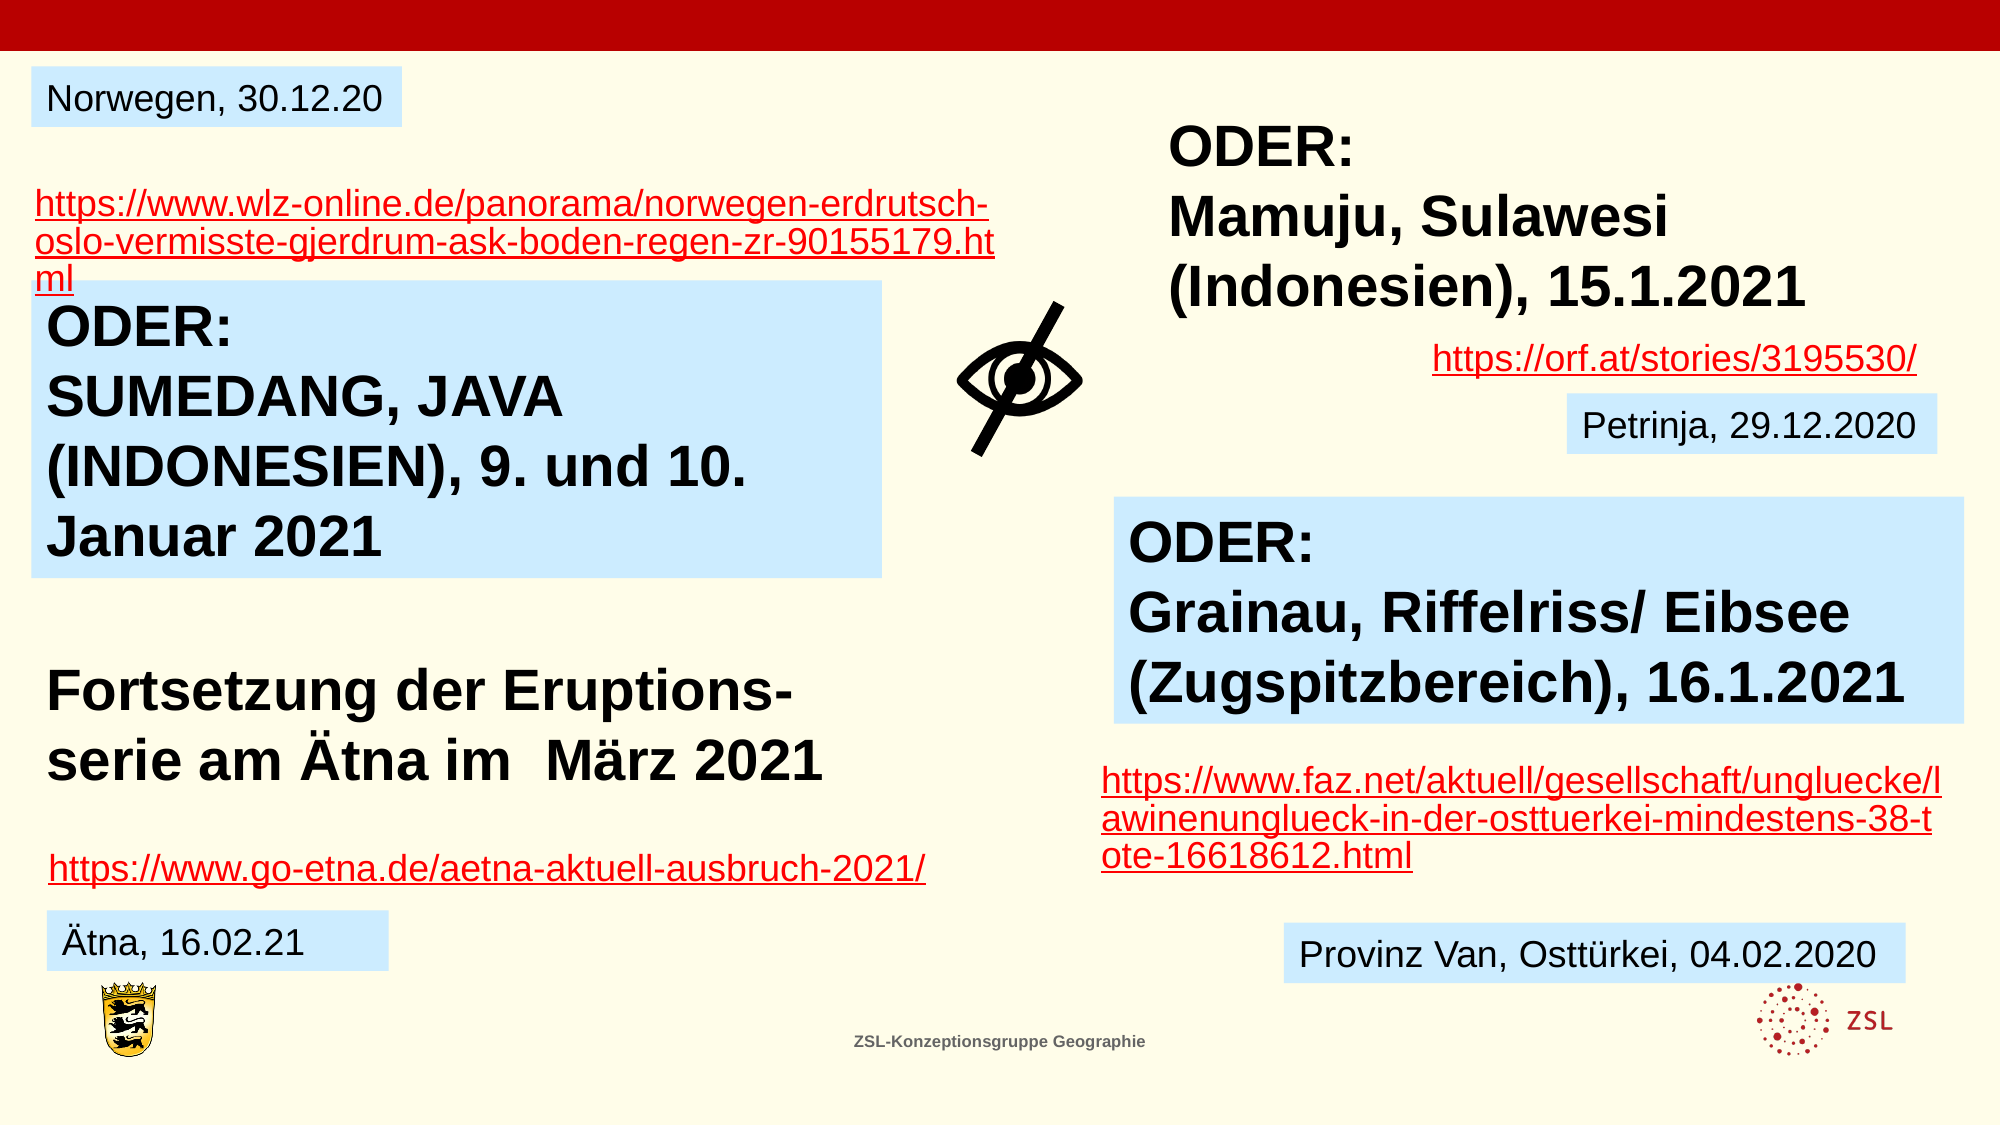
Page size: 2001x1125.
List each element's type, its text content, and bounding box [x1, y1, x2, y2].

text_box https://www.go-etna.de/aetna-aktuell-ausbruch-2021/ [33, 836, 1034, 897]
picture [99, 979, 158, 1059]
text_box Petrinja, 29.12.2020 [1566, 393, 1938, 454]
text_box ODER: Mamuju, Sulawesi (Indonesien), 15.1.2021 [1153, 100, 1909, 328]
text_box https://www.faz.net/aktuell/gesellschaft/ungluecke/lawinenunglueck-in-der-osttuerkei-mindestens-38-tote-16618612.html [1086, 748, 1961, 900]
text_box ODER: SUMEDANG, JAVA (INDONESIEN), 9. und 10. Januar 2021 [31, 280, 882, 579]
text_box ODER: Grainau, Riffelriss/ Eibsee (Zugspitzbereich), 16.1.2021 [1113, 496, 1965, 724]
text_box Fortsetzung der Eruptions- serie am Ätna im März 2021 [31, 644, 949, 801]
footer ZSL-Konzeptionsgruppe Geographie [704, 1023, 1296, 1083]
text_box Norwegen, 30.12.20 [31, 66, 402, 126]
text_box Ätna, 16.02.21 [46, 910, 389, 971]
text_box Provinz Van, Osttürkei, 04.02.2020 [1283, 922, 1906, 984]
text_box https://orf.at/stories/3195530/ [1417, 326, 1965, 388]
picture [944, 303, 1095, 455]
text_box https://www.wlz-online.de/panorama/norwegen-erdrutsch-oslo-vermisste-gjerdrum-ask-boden-regen-zr-90155179.html [19, 126, 1020, 279]
